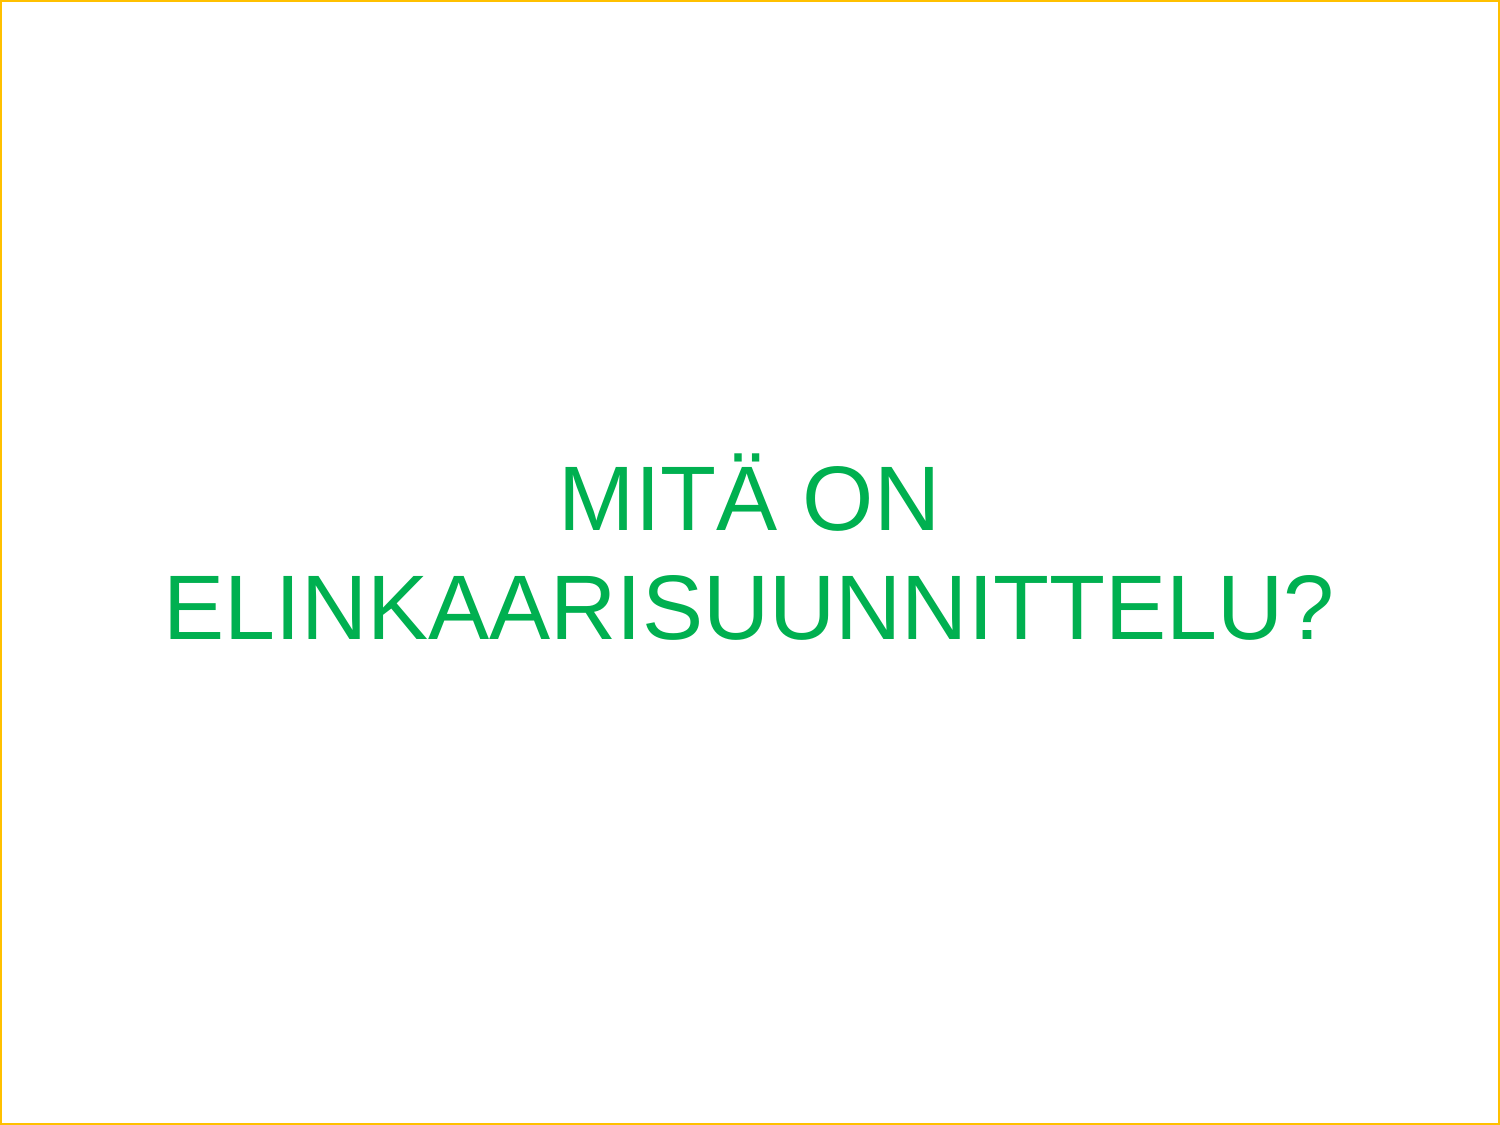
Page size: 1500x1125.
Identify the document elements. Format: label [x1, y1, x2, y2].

text_box [0, 0, 1500, 1125]
